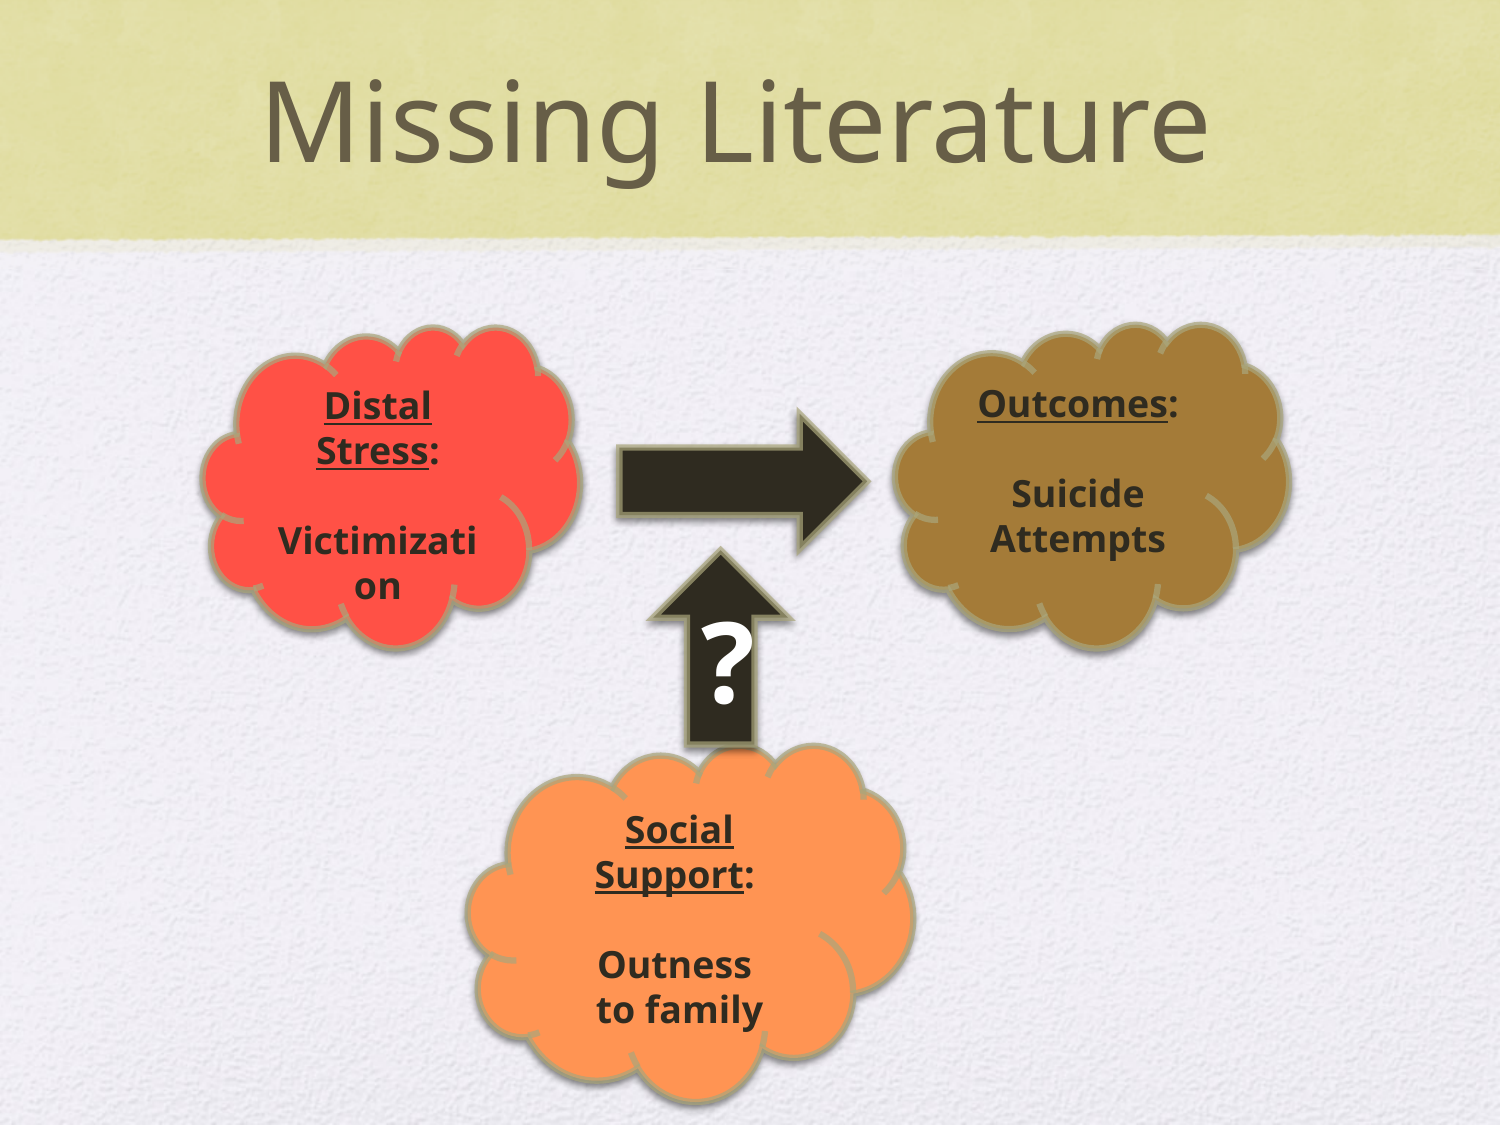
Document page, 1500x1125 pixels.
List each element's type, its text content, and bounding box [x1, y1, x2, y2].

text_box ? [645, 545, 796, 748]
text_box [616, 406, 872, 557]
picture [0, 225, 1500, 1125]
text_box Outcomes: Suicide Attempts [891, 321, 1293, 652]
title Missing Literature [129, 6, 1372, 239]
text_box Distal Stress: Victimization [199, 324, 584, 652]
text_box Social Support: Outness to family [464, 742, 917, 1106]
